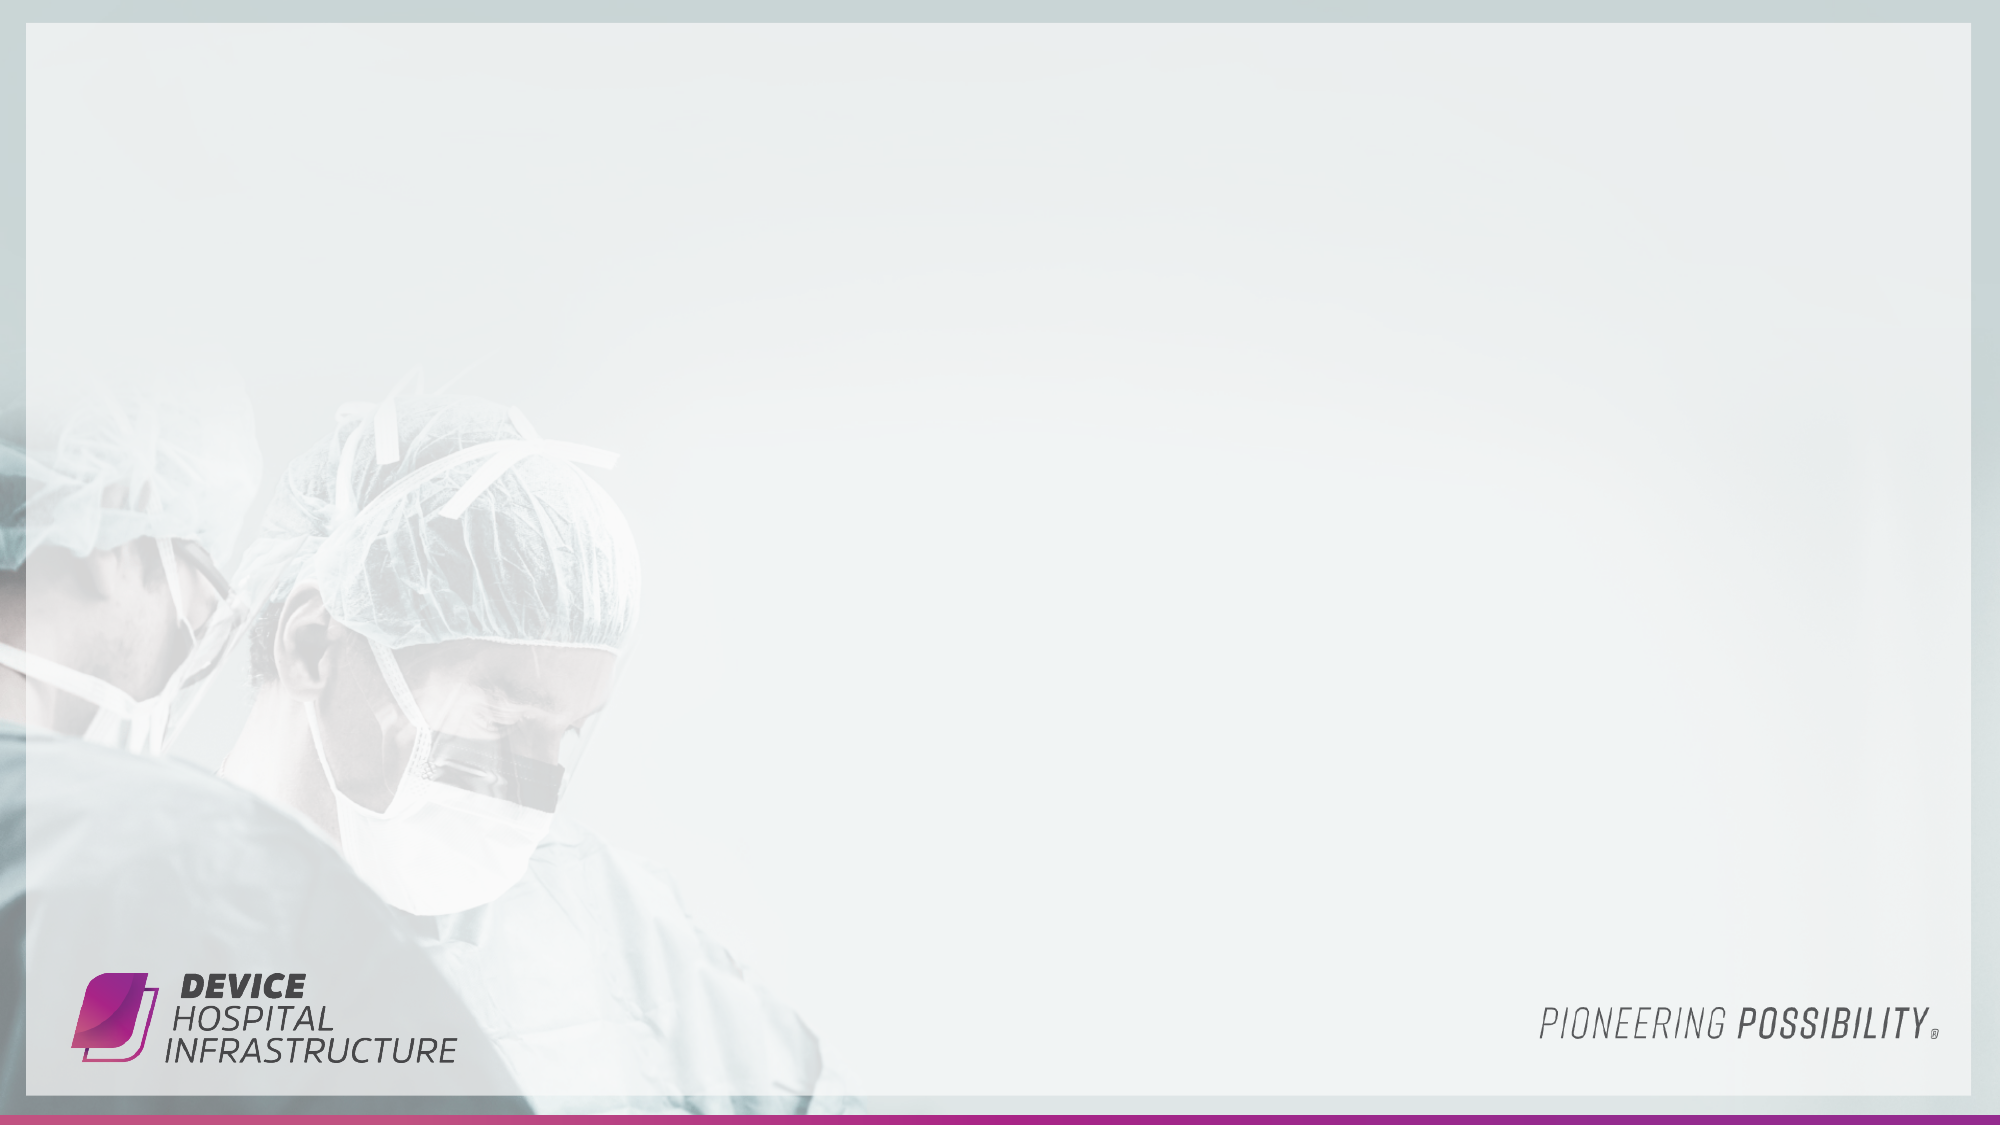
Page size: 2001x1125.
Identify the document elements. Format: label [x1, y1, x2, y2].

picture [0, 973, 2000, 1125]
